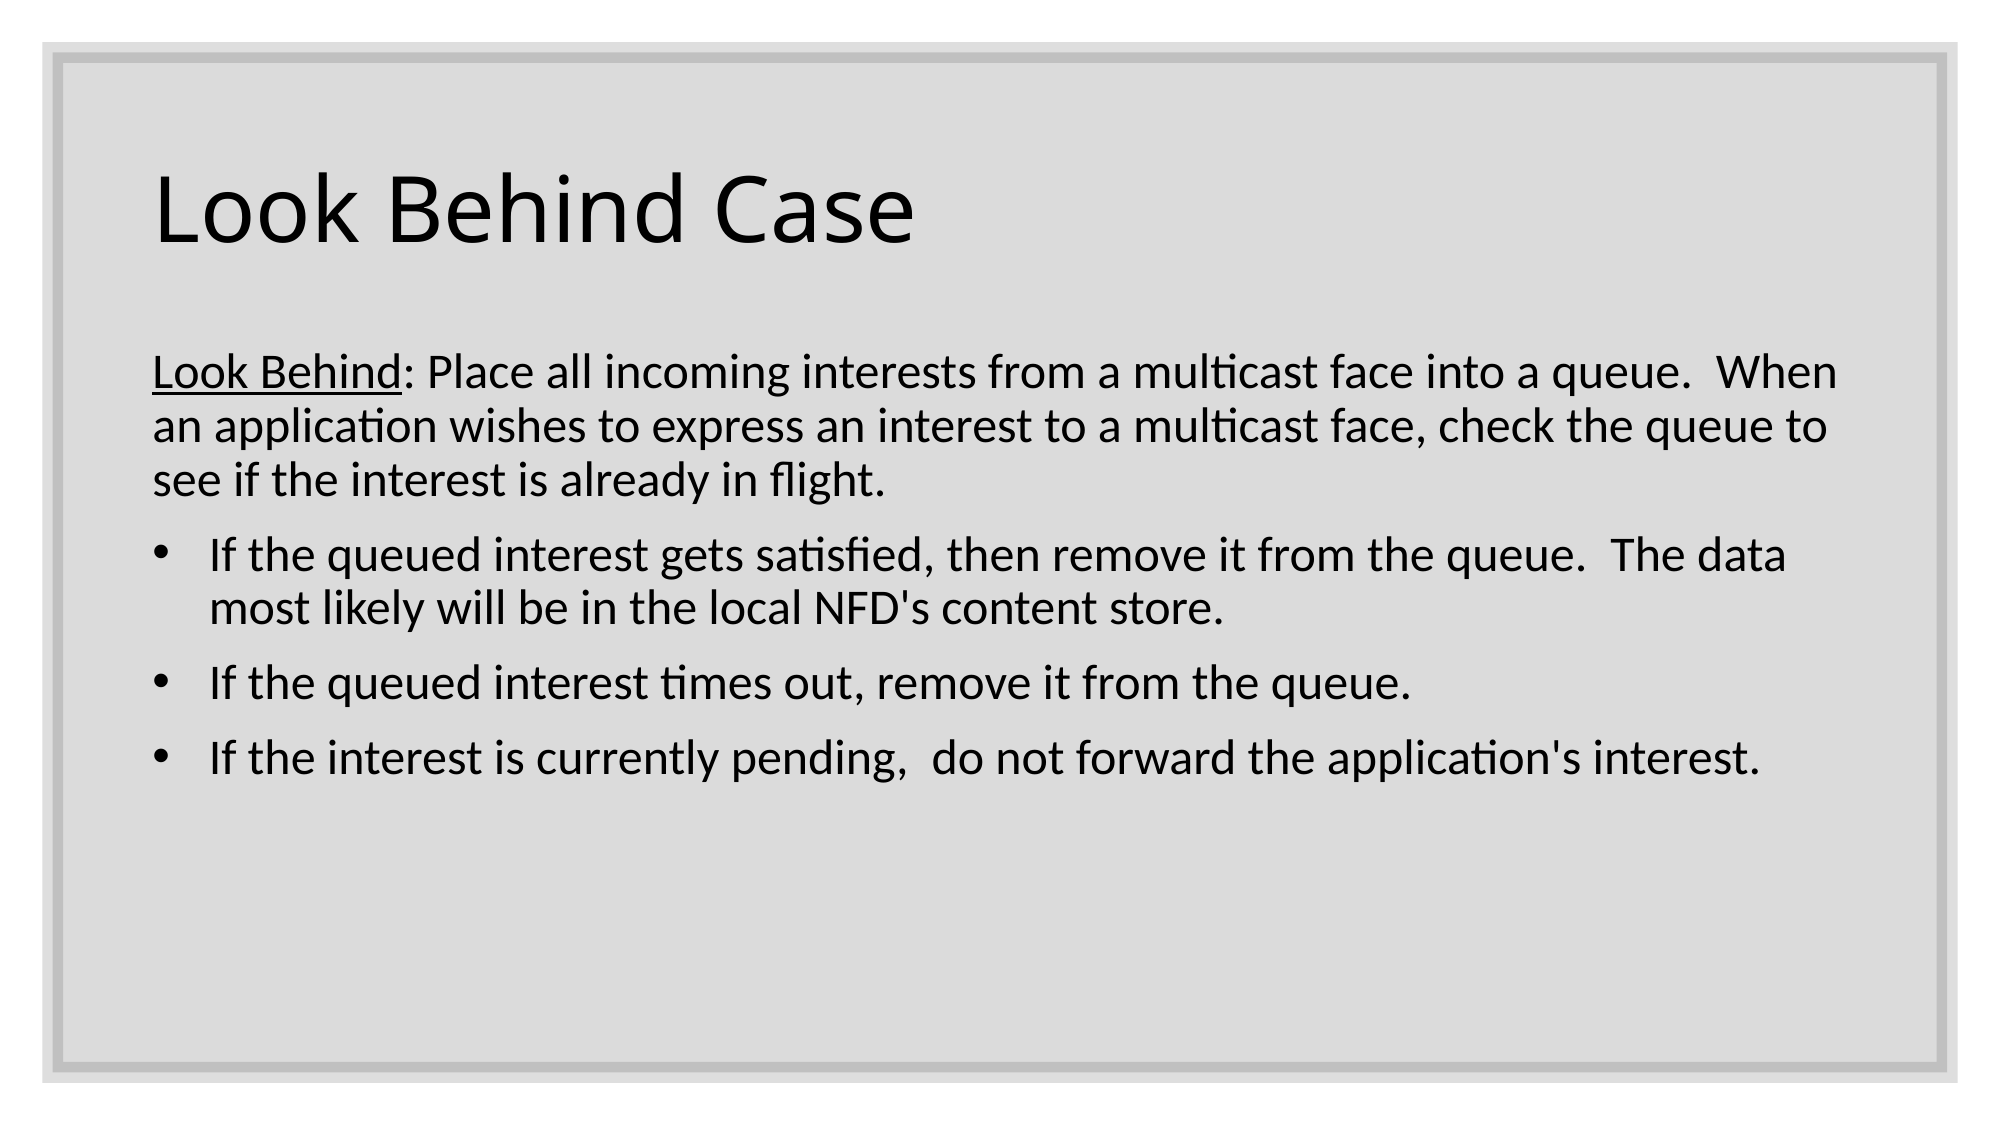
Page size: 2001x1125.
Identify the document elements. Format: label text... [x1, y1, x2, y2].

text_box [52, 51, 1948, 1073]
list Look Behind: Place all incoming interests from a multicast face into a queue. When an application wishes to express an interest to a multicast face, check the queue to see if the interest is already in flight. If the queued interest gets satisfied, then remove it from the queue. The data most likely will be in the local NFD's content store. If the queued interest times out, remove it from the queue. If the interest is currently pending, do not forward the application's interest. [137, 337, 1863, 973]
title Look Behind Case [137, 103, 1863, 322]
